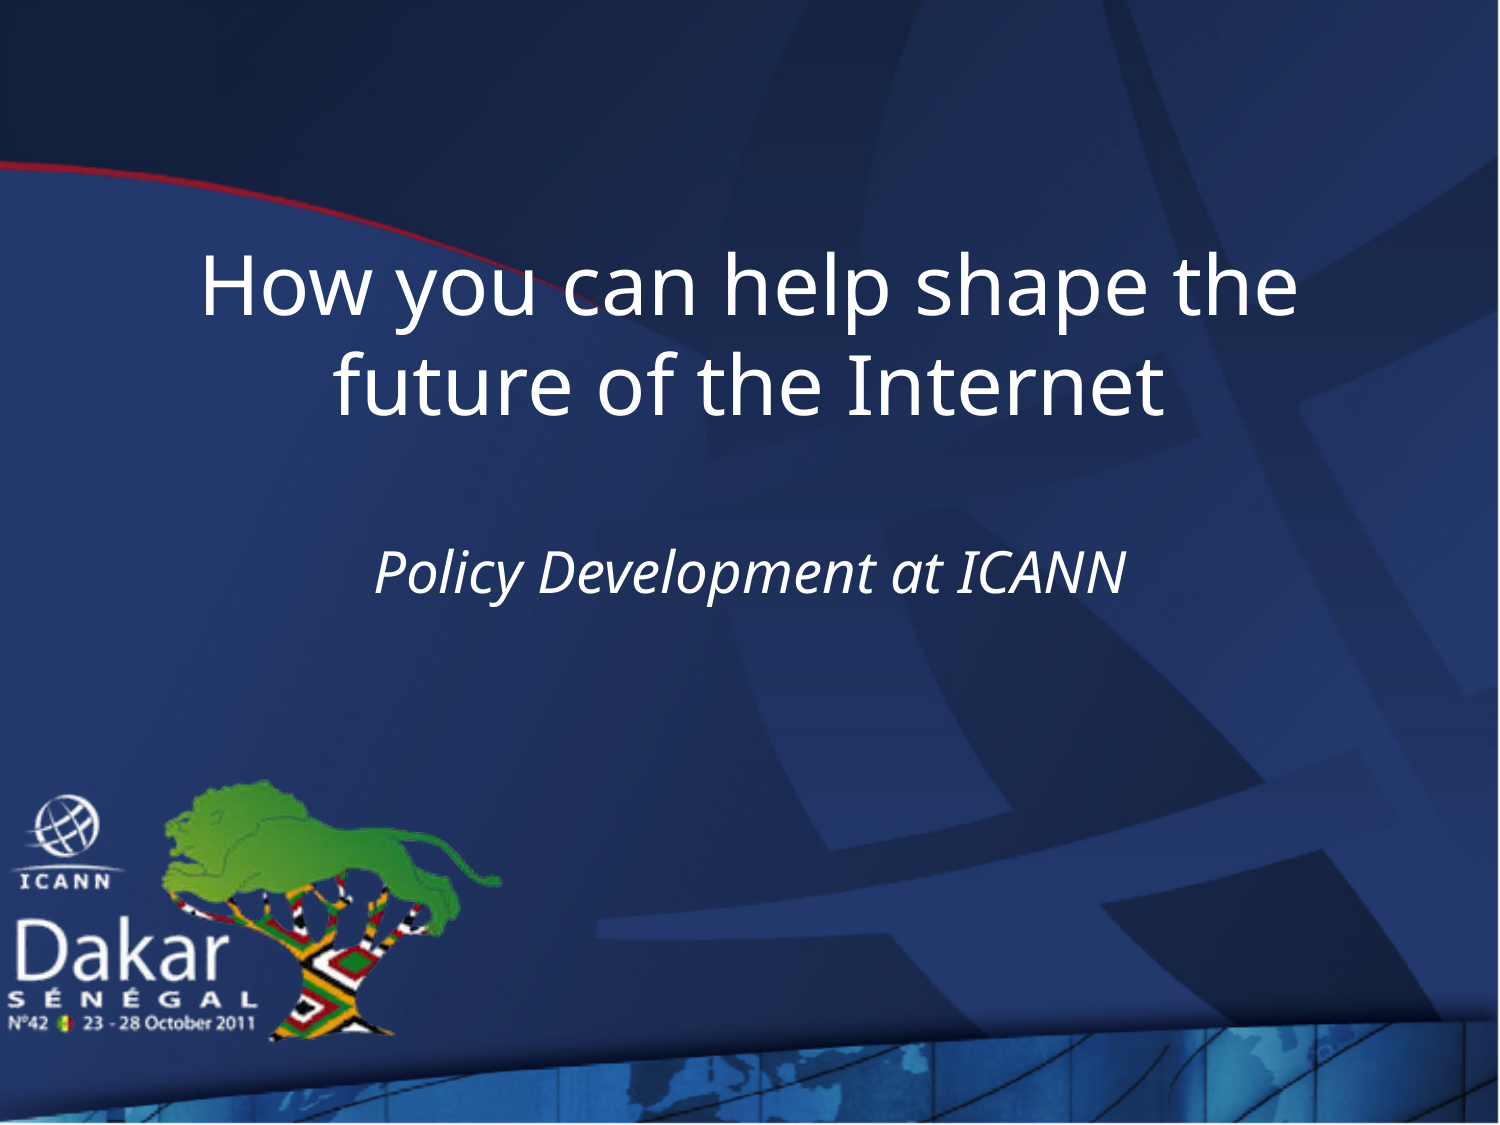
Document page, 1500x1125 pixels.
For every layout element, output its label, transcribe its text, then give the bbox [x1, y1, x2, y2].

picture [0, 762, 521, 1044]
subtitle Policy Development at ICANN [225, 528, 1275, 863]
title How you can help shape the future of the Internet [112, 224, 1388, 467]
